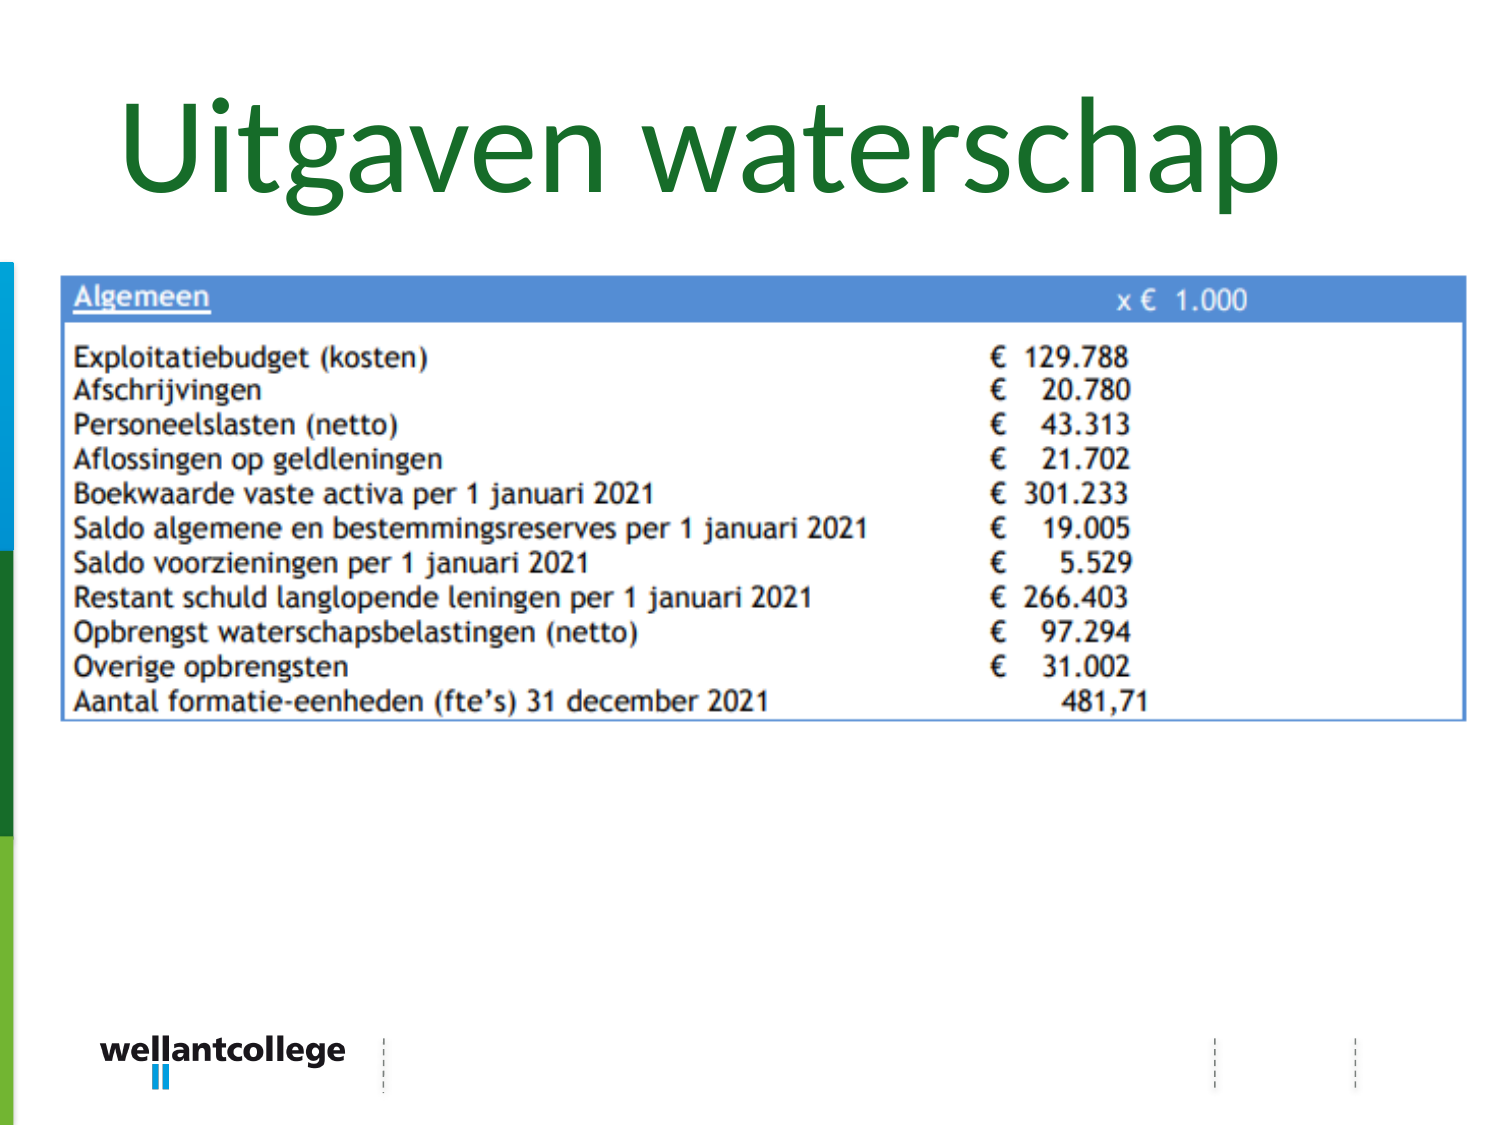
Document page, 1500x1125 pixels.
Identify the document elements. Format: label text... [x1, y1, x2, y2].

picture [53, 268, 1473, 733]
title Uitgaven waterschap [117, 45, 1355, 221]
